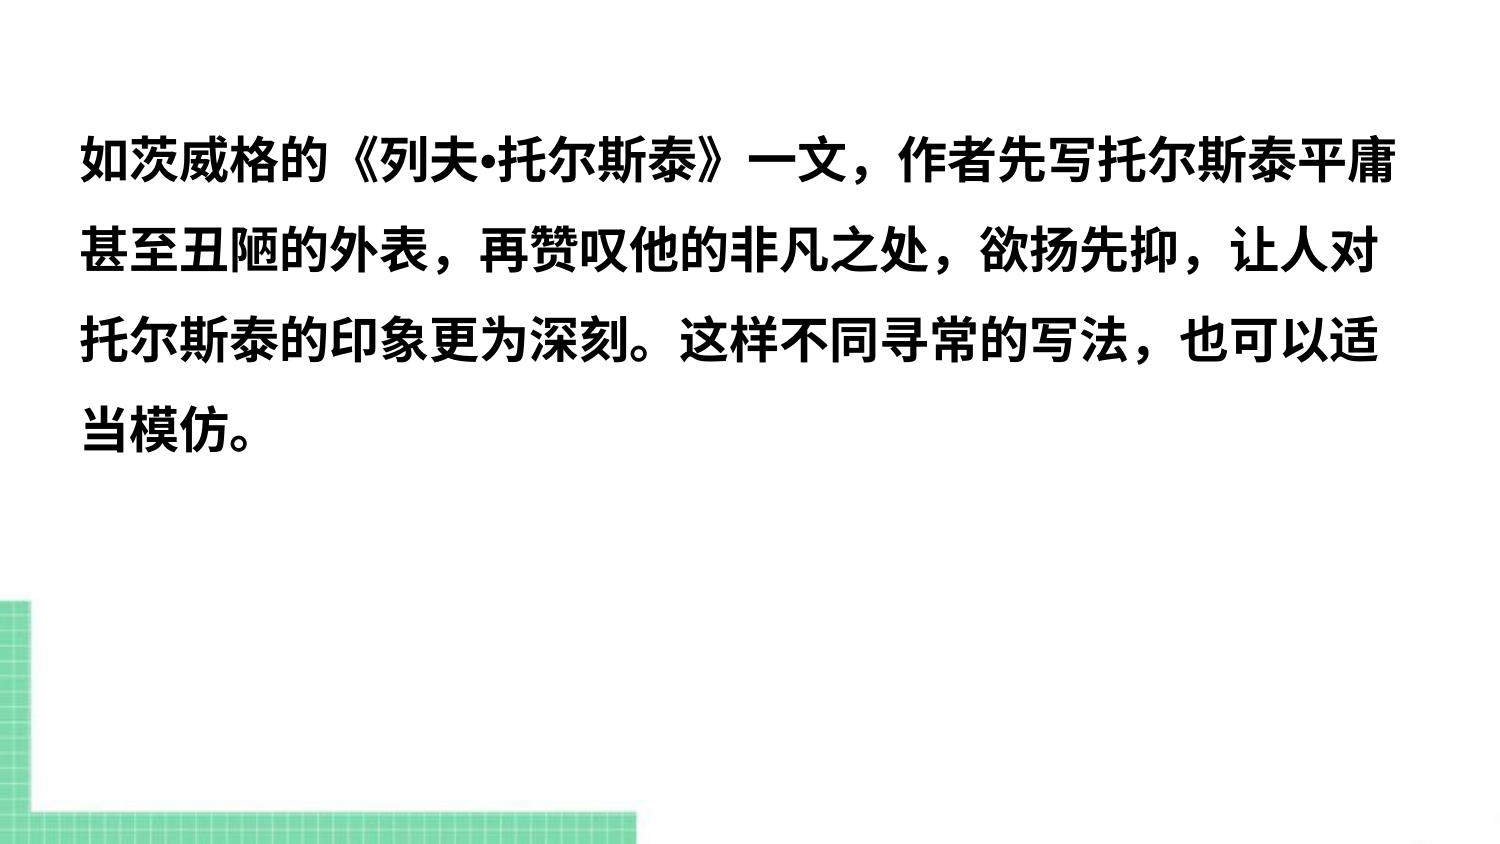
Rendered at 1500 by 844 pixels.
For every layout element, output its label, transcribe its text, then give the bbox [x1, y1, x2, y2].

picture [0, 0, 1500, 844]
text_box 如茨威格的《列夫•托尔斯泰》一文，作者先写托尔斯泰平庸甚至丑陋的外表，再赞叹他的非凡之处，欲扬先抑，让人对托尔斯泰的印象更为深刻。这样不同寻常的写法，也可以适当模仿。 [64, 91, 1424, 466]
